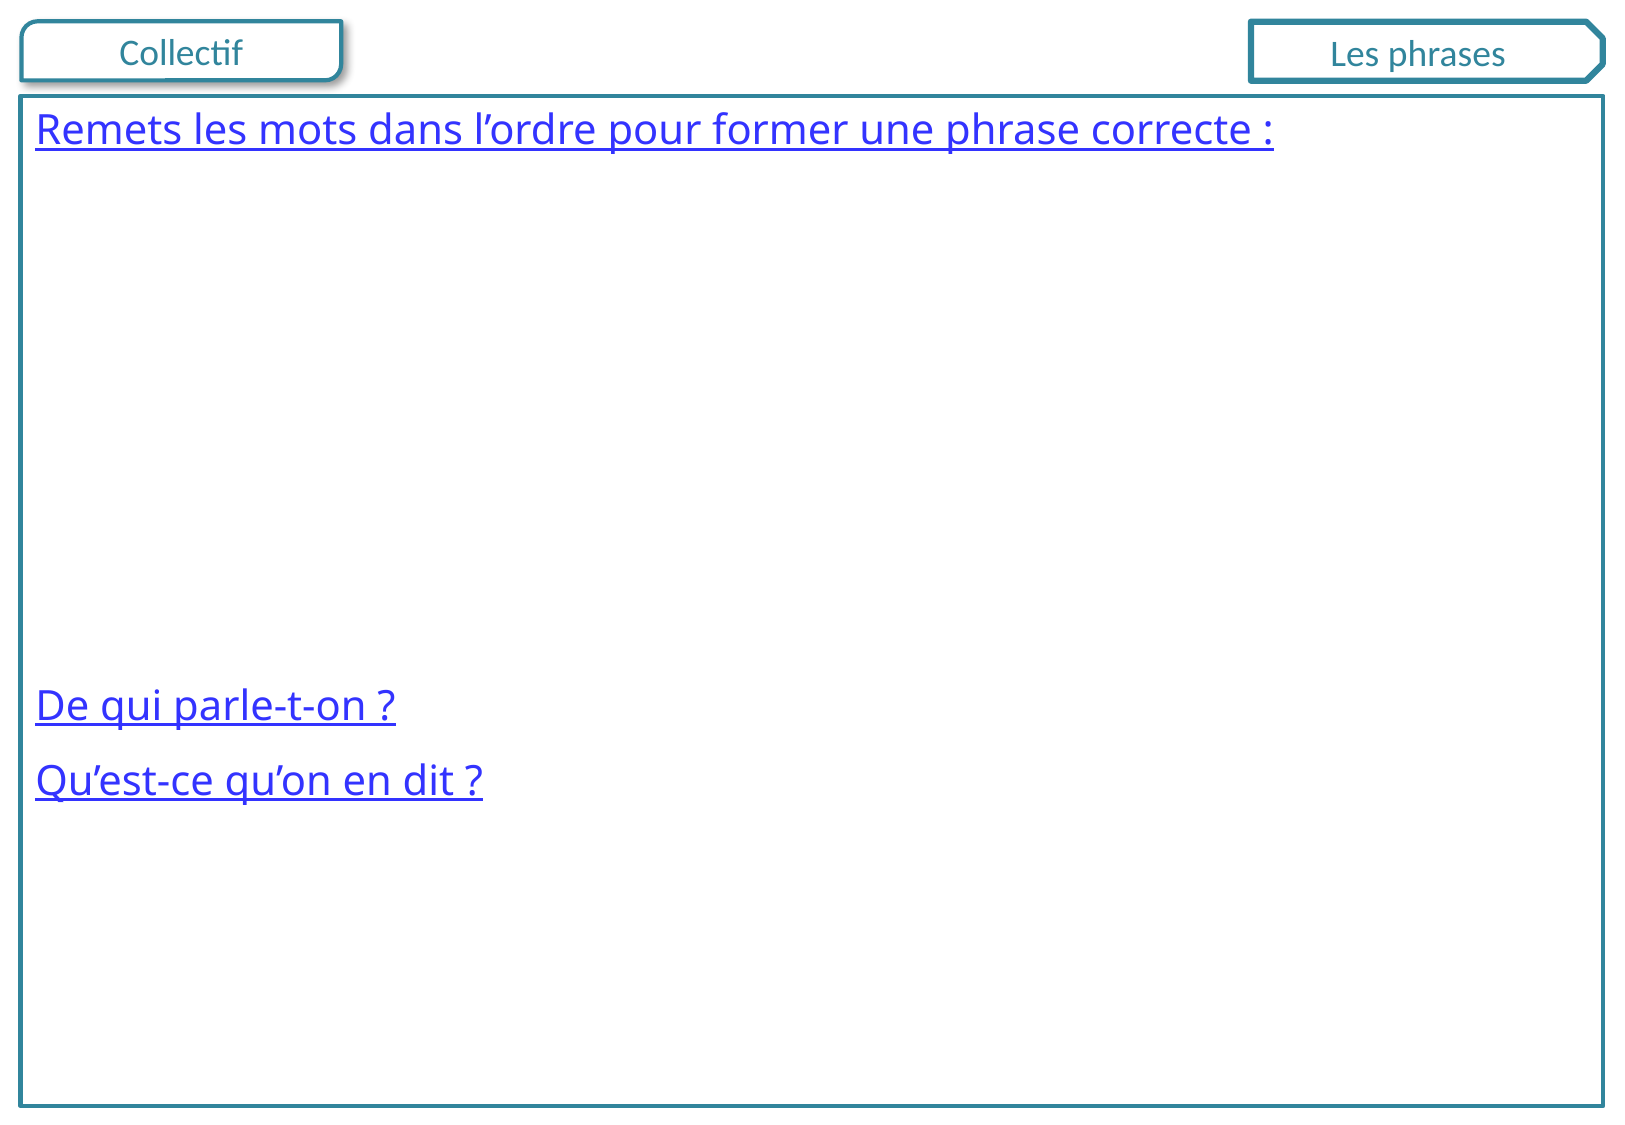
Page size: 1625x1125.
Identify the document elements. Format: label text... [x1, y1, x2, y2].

list Remets les mots dans l’ordre pour former une phrase correcte : De qui parle-t-on ? Qu’est-ce qu’on en dit ? [18, 94, 1605, 1108]
list Les phrases [1251, 21, 1585, 81]
